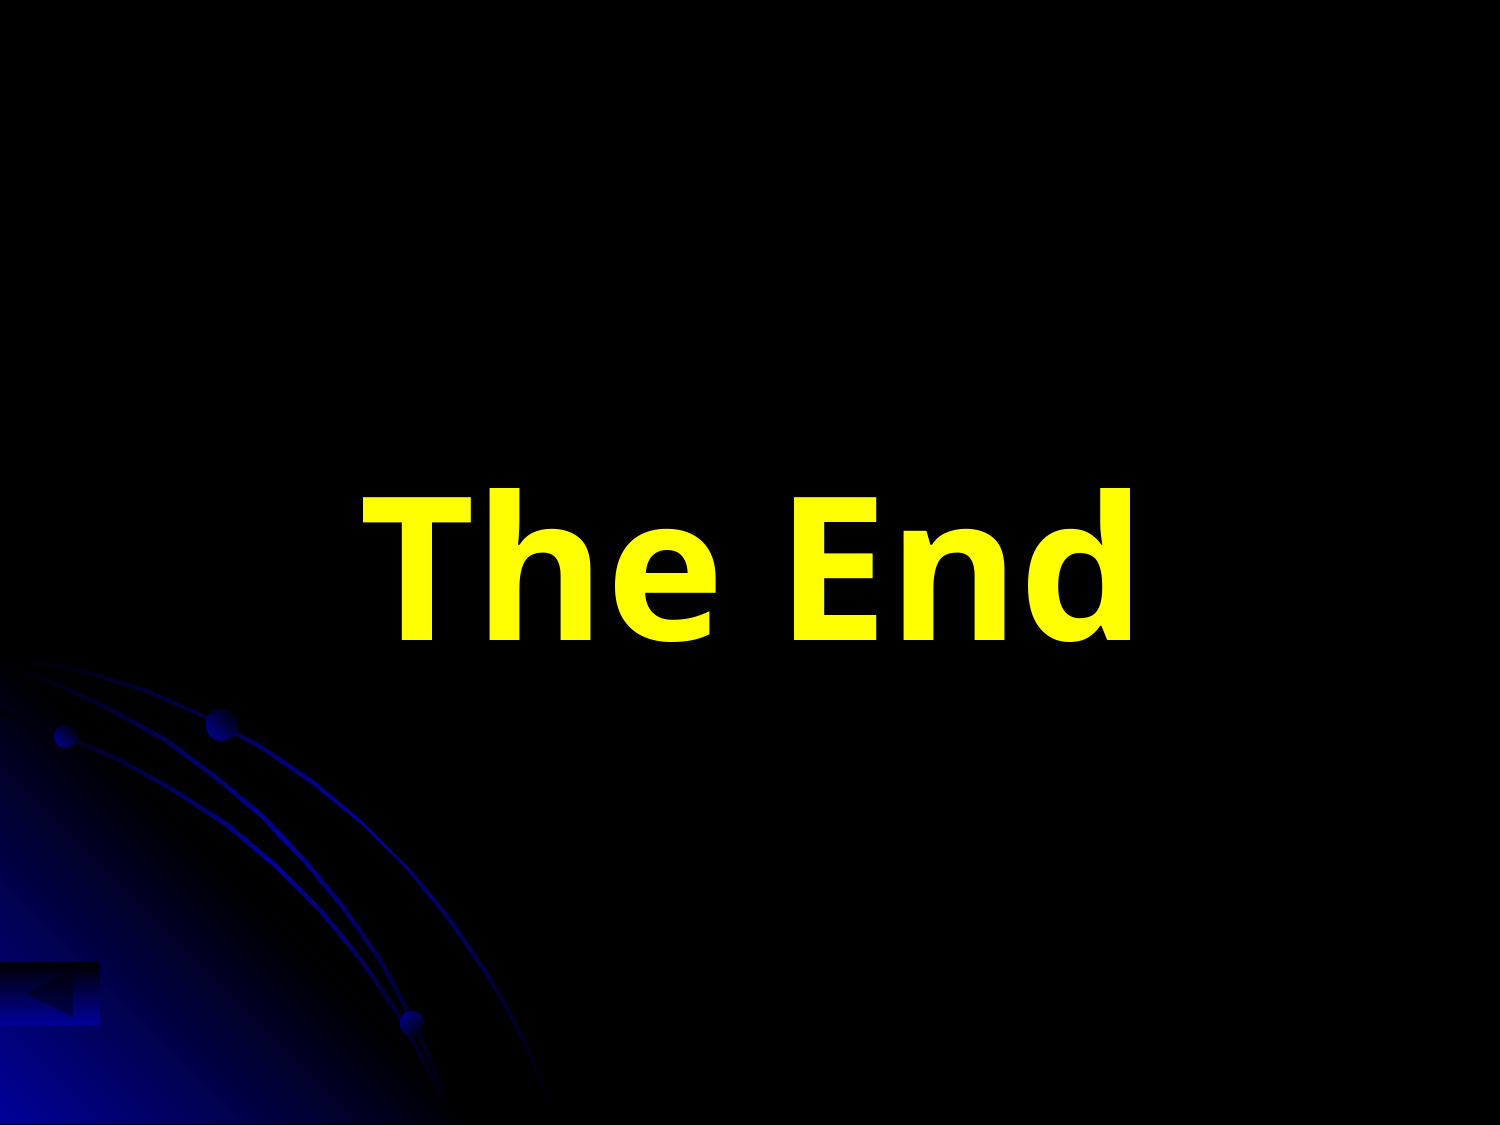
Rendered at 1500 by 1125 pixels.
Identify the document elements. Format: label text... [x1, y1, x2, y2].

text_box The End [5, 433, 1500, 681]
text_box [0, 962, 100, 1025]
